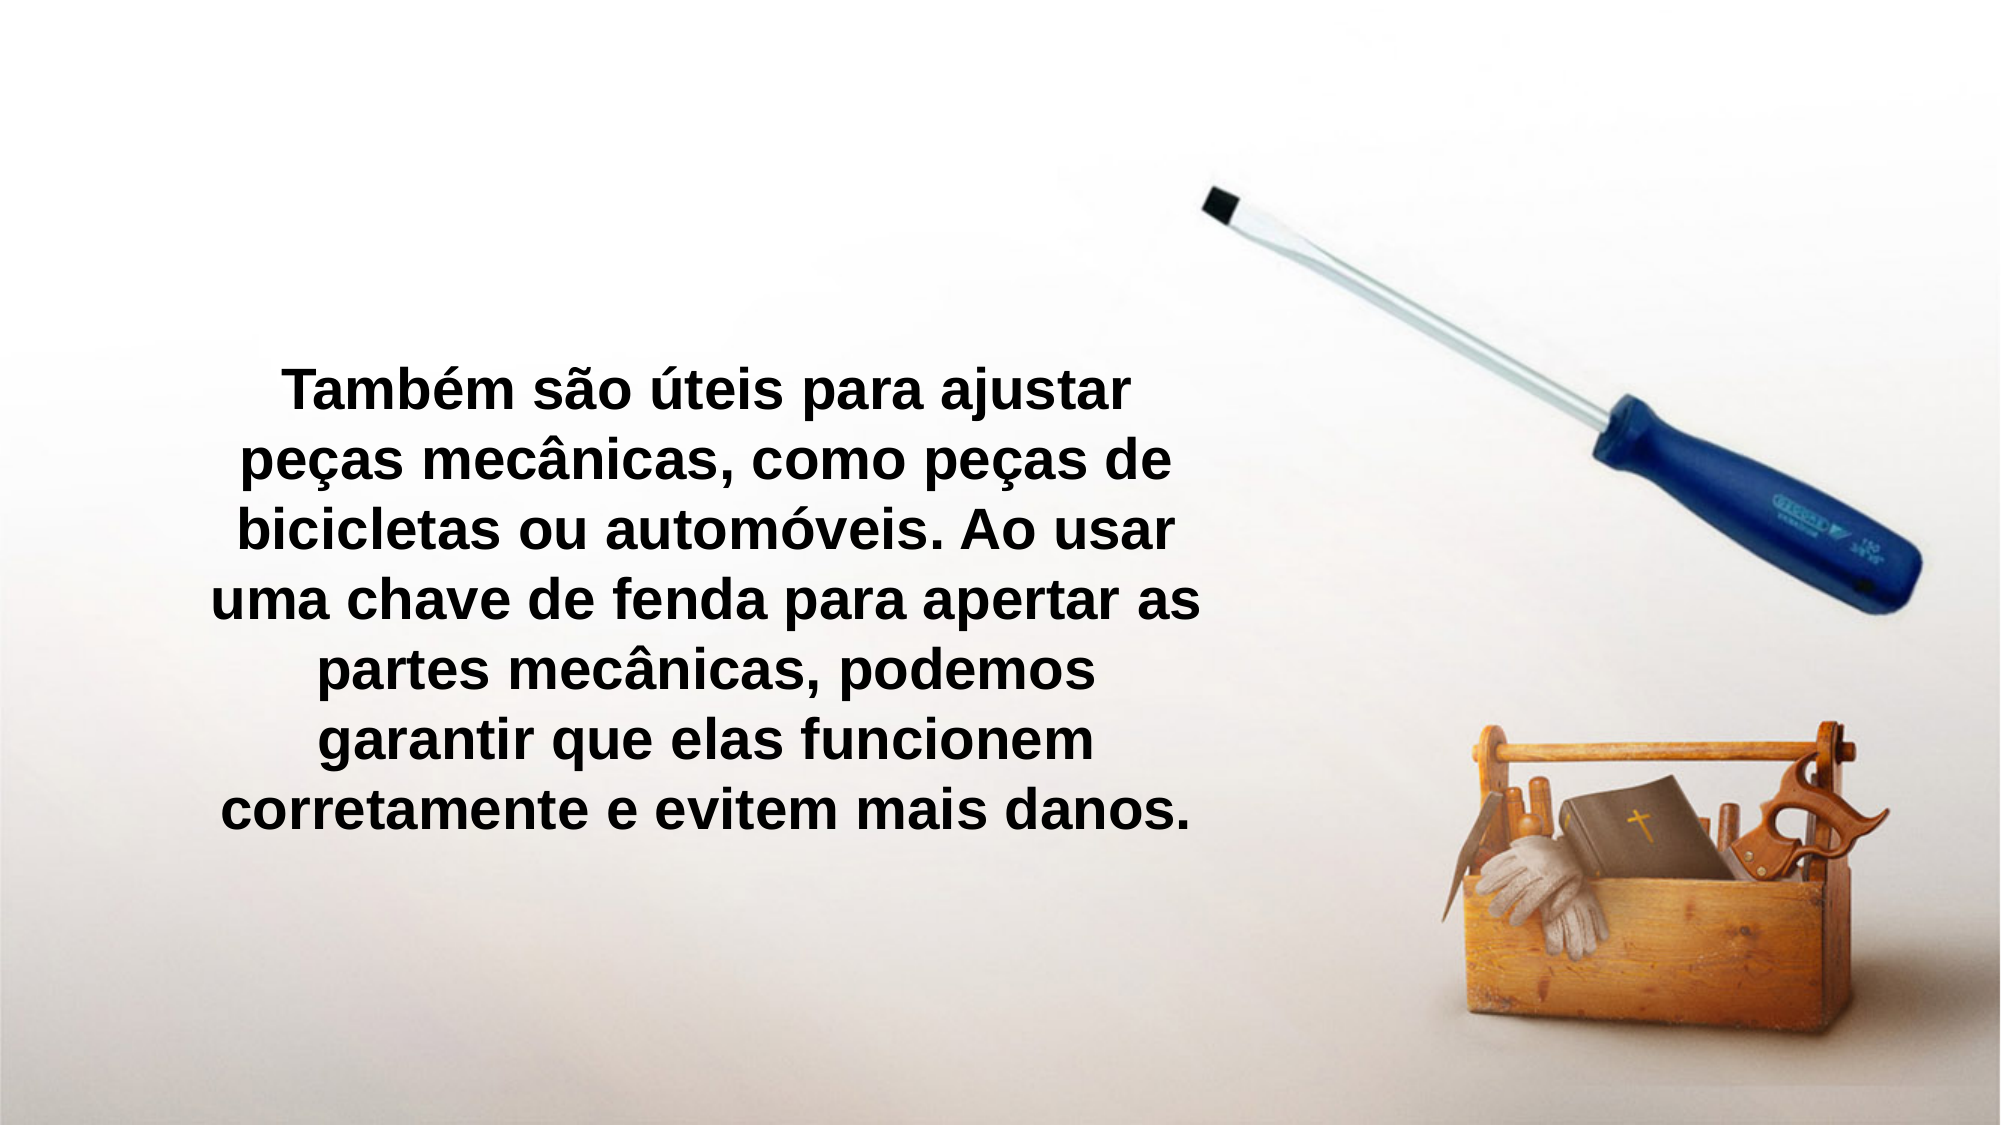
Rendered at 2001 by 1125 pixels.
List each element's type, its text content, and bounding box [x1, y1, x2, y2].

picture [0, 0, 2001, 1125]
text_box Também são úteis para ajustar peças mecânicas, como peças de bicicletas ou automóveis. Ao usar uma chave de fenda para apertar as partes mecânicas, podemos garantir que elas funcionem corretamente e evitem mais danos. [194, 343, 1219, 849]
